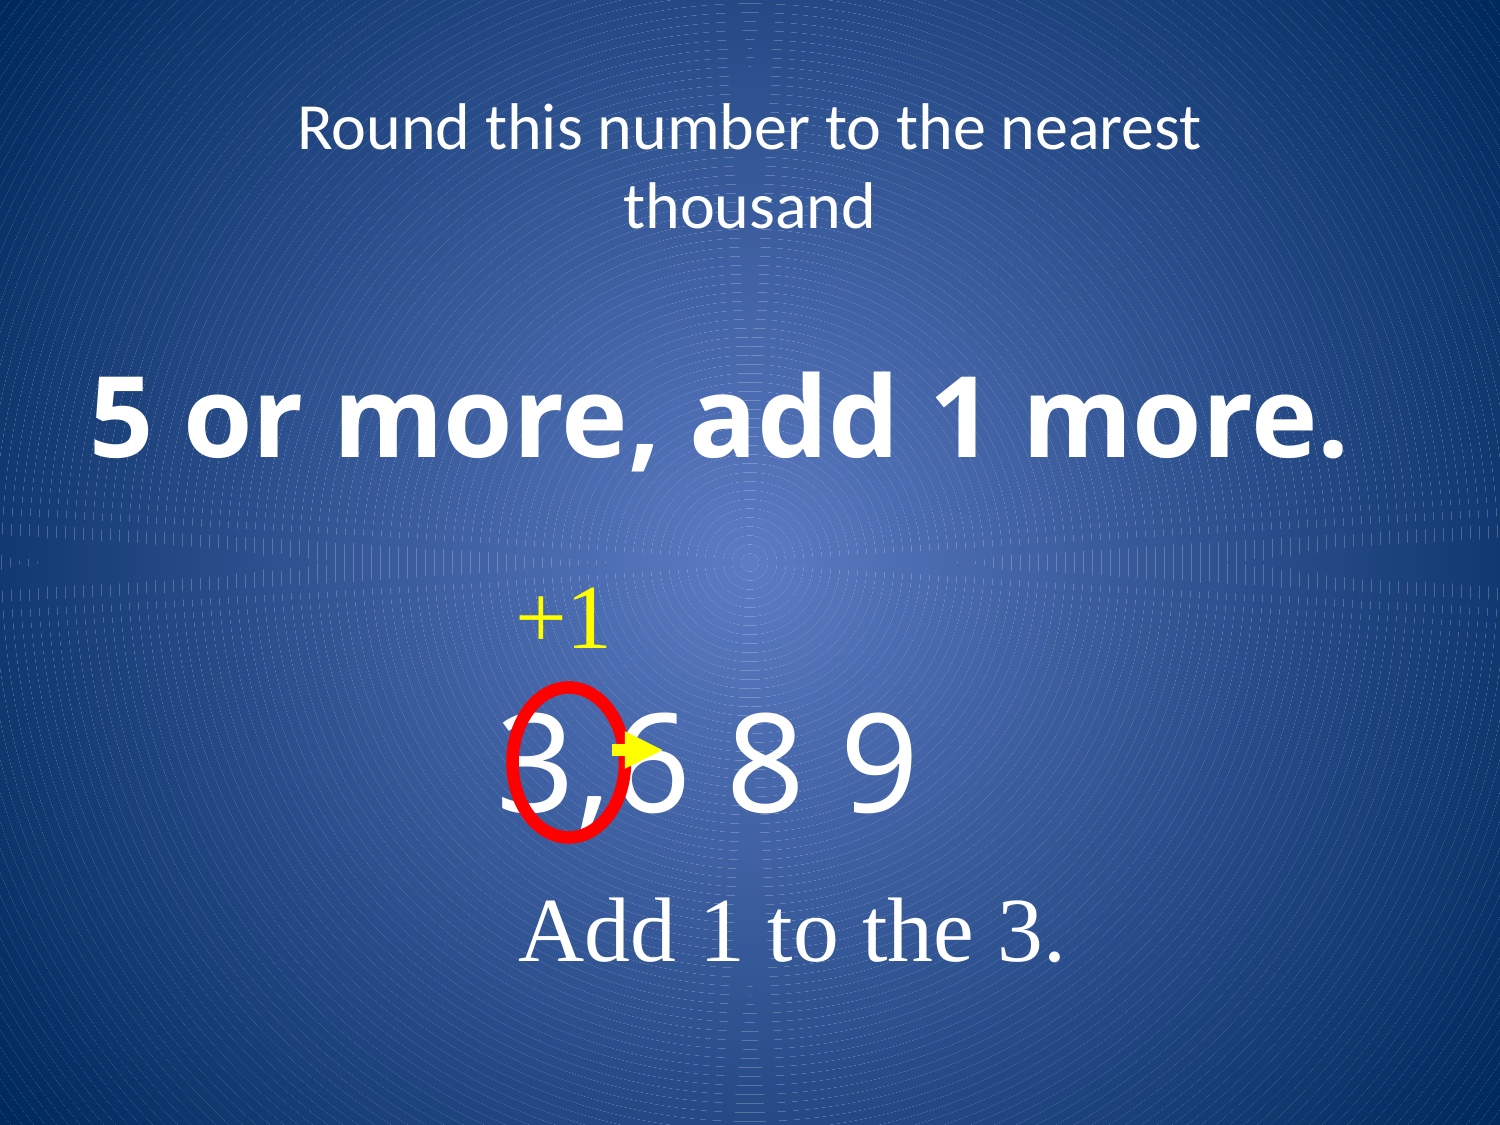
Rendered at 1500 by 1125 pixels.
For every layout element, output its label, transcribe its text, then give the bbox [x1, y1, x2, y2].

text_box +1 [500, 549, 628, 675]
text_box 5 or more, add 1 more. [74, 337, 1425, 548]
title Round this number to the nearest thousand [0, 75, 1500, 250]
text_box [612, 743, 663, 757]
text_box 3,6 8 9 [374, 667, 1113, 848]
text_box Add 1 to the 3. [503, 884, 1083, 987]
text_box [512, 687, 625, 838]
